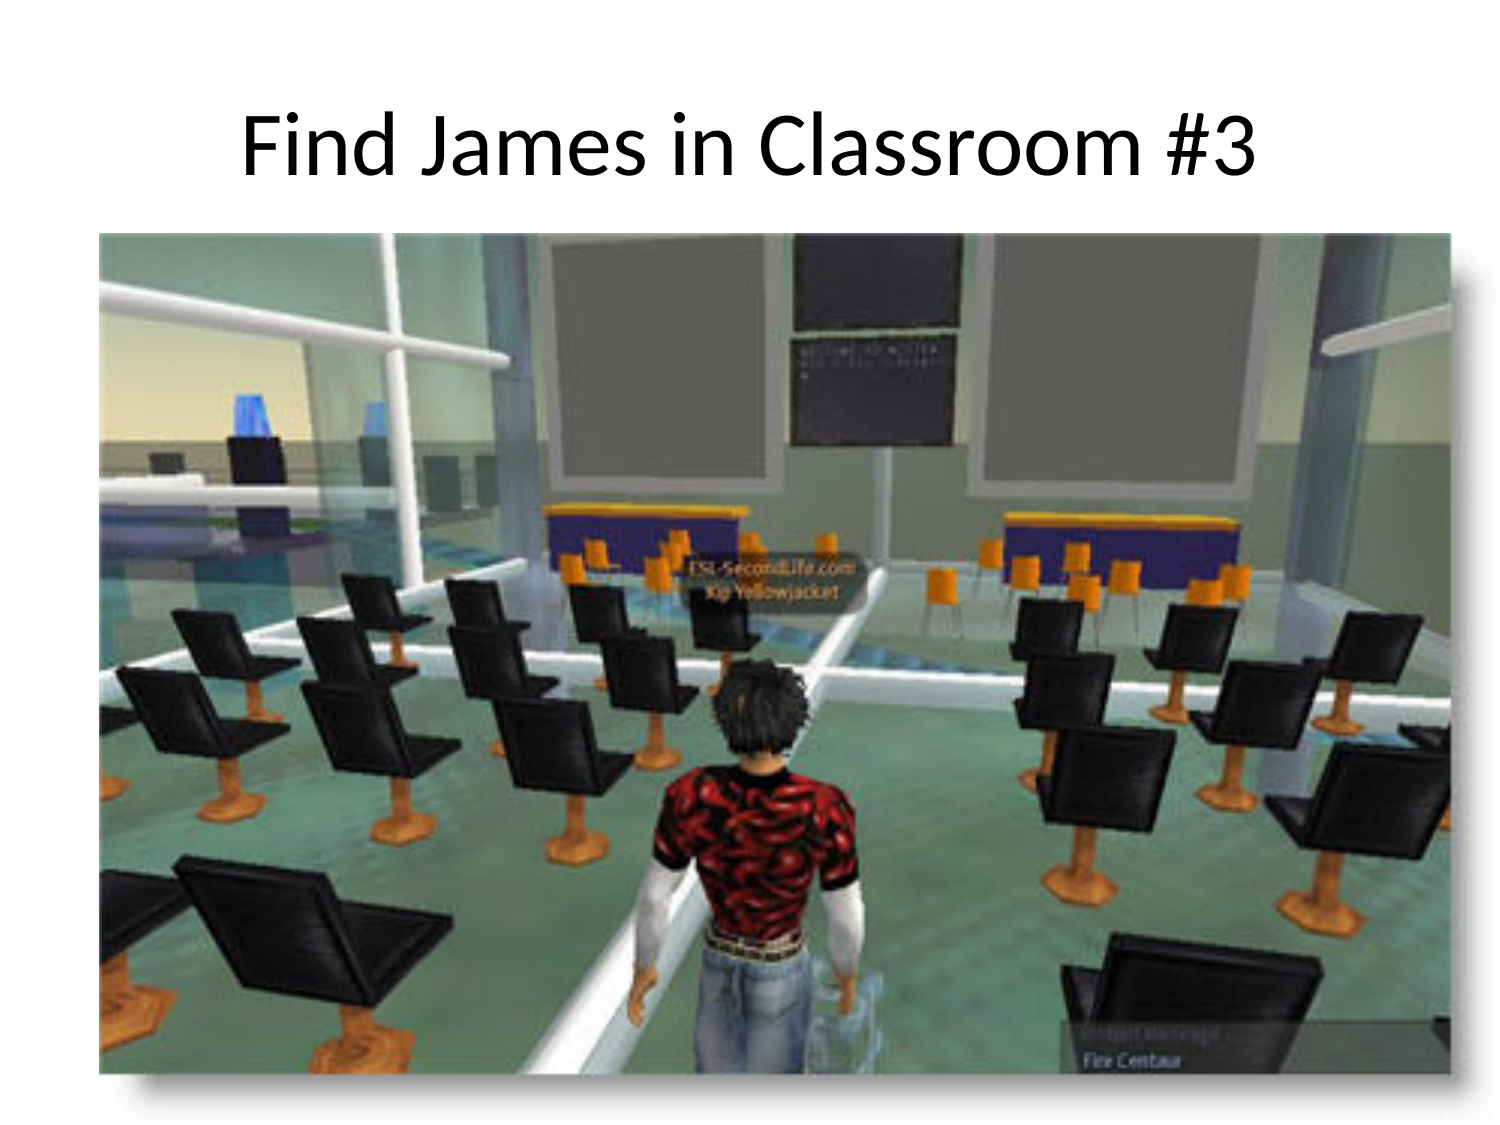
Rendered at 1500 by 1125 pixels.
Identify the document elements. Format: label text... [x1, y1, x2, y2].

title Find James in Classroom #3 [75, 45, 1425, 233]
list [99, 233, 1500, 1125]
